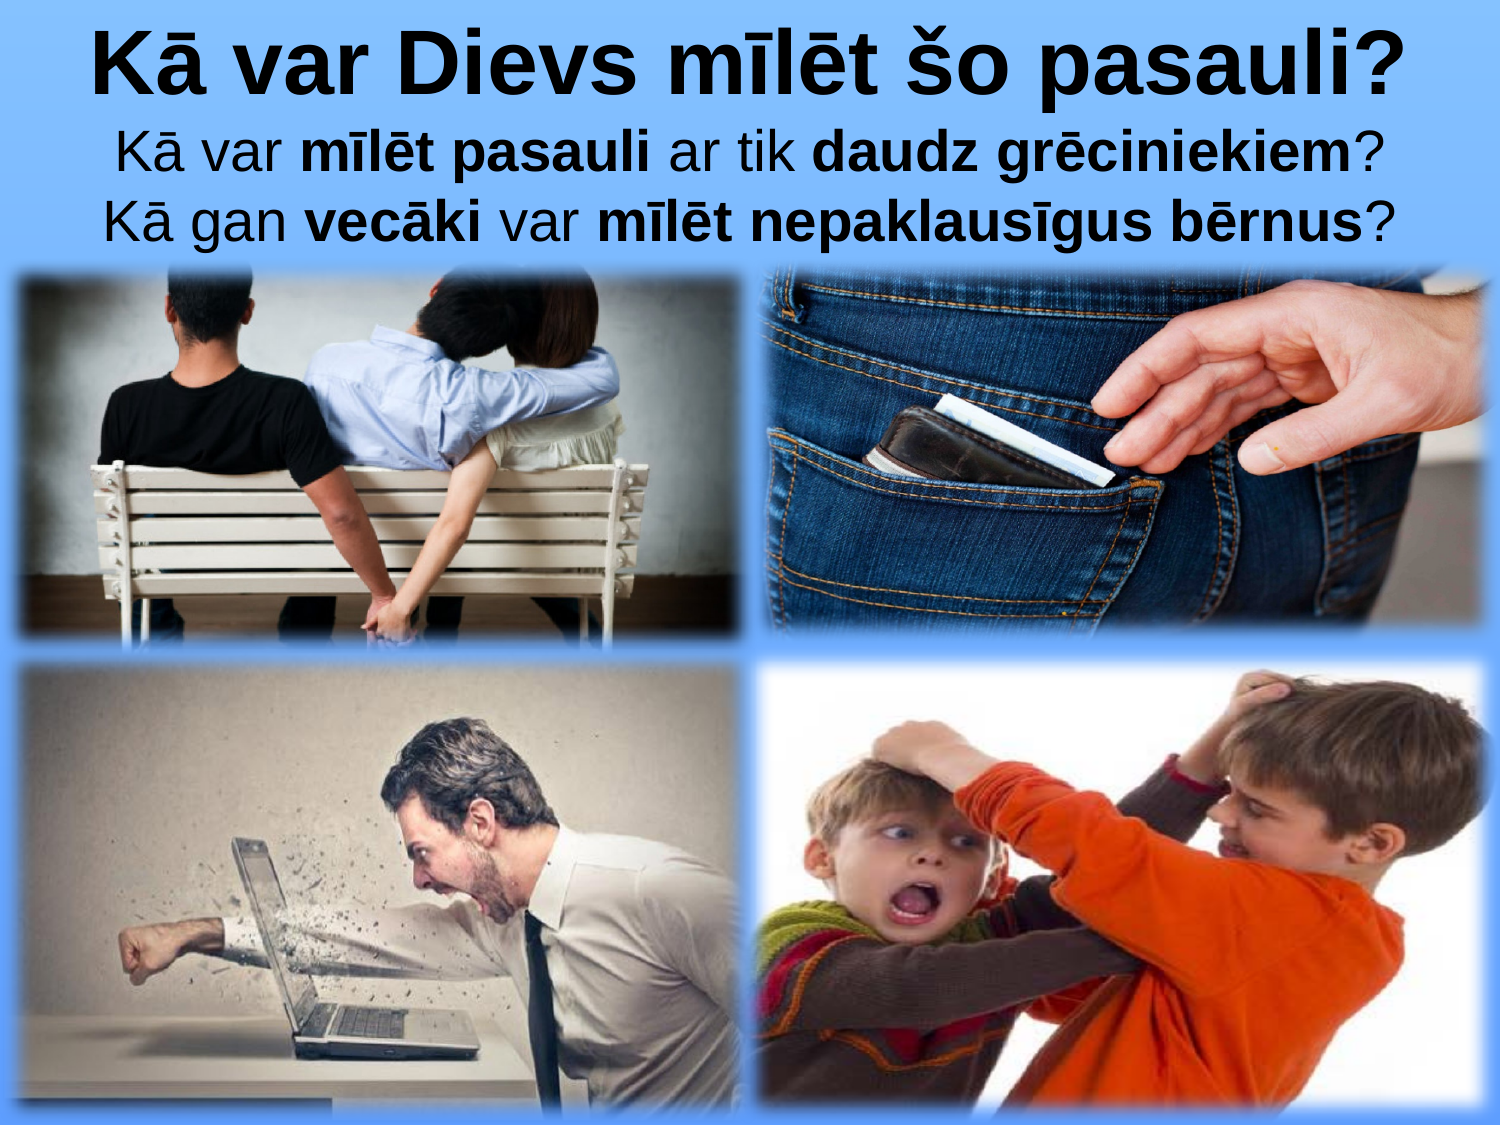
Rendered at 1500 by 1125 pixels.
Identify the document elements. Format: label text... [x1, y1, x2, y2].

text_box Kā var mīlēt pasauli ar tik daudz grēciniekiem? Kā gan vecāki var mīlēt nepaklausīgus bērnus? [0, 117, 1500, 257]
title Kā var Dievs mīlēt šo pasauli? [0, 0, 1500, 117]
picture [0, 257, 1500, 1125]
